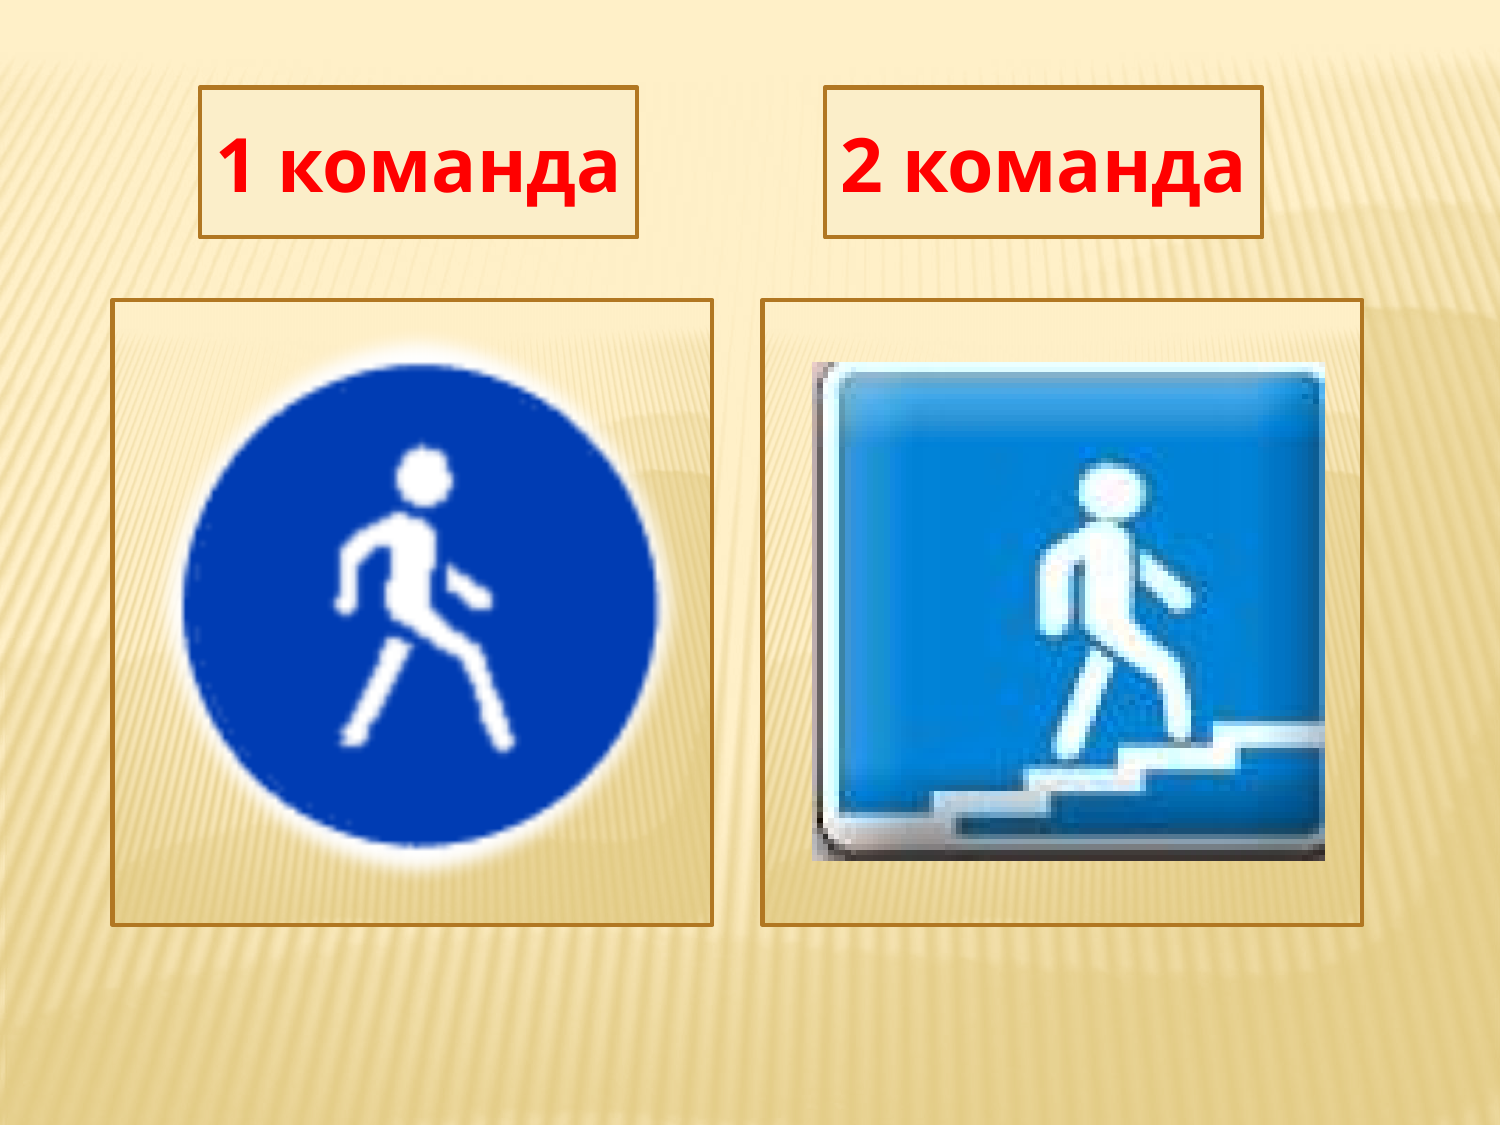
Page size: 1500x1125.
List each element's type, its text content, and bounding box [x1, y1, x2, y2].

text_box 1 команда [198, 85, 639, 239]
text_box ! [110, 298, 714, 927]
text_box [760, 298, 1364, 927]
text_box 2 команда [823, 85, 1264, 239]
picture [149, 324, 688, 888]
picture [812, 362, 1326, 862]
